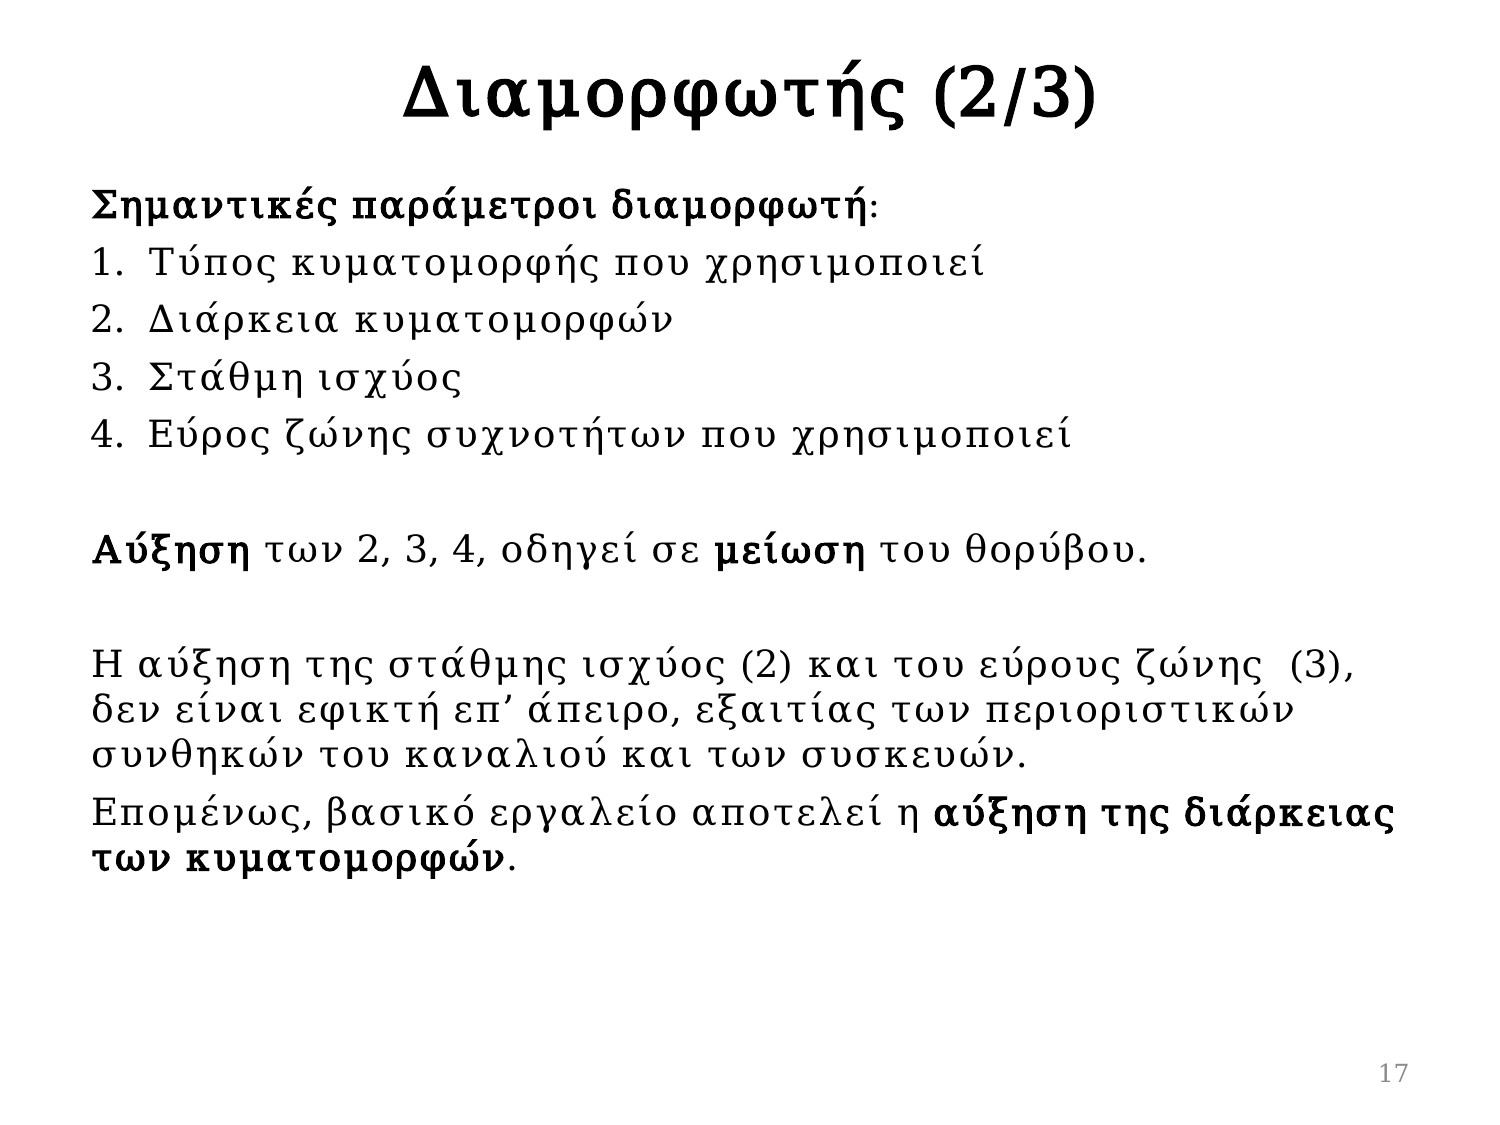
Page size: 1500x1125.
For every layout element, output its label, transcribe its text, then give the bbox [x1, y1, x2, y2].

title Διαμορφωτής (2/3) [75, 19, 1425, 159]
slide_number 17 [1222, 1042, 1425, 1103]
list Σημαντικές παράμετροι διαμορφωτή: Τύπος κυματομορφής που χρησιμοποιεί Διάρκεια κυματομορφών Στάθμη ισχύος Εύρος ζώνης συχνοτήτων που χρησιμοποιεί Αύξηση των 2, 3, 4, οδηγεί σε μείωση του θορύβου. Η αύξηση της στάθμης ισχύος (2) και του εύρους ζώνης (3), δεν είναι εφικτή επ’ άπειρο, εξαιτίας των περιοριστικών συνθηκών του καναλιού και των συσκευών. Επομένως, βασικό εργαλείο αποτελεί η αύξηση της διάρκειας των κυματομορφών. [75, 172, 1447, 1071]
